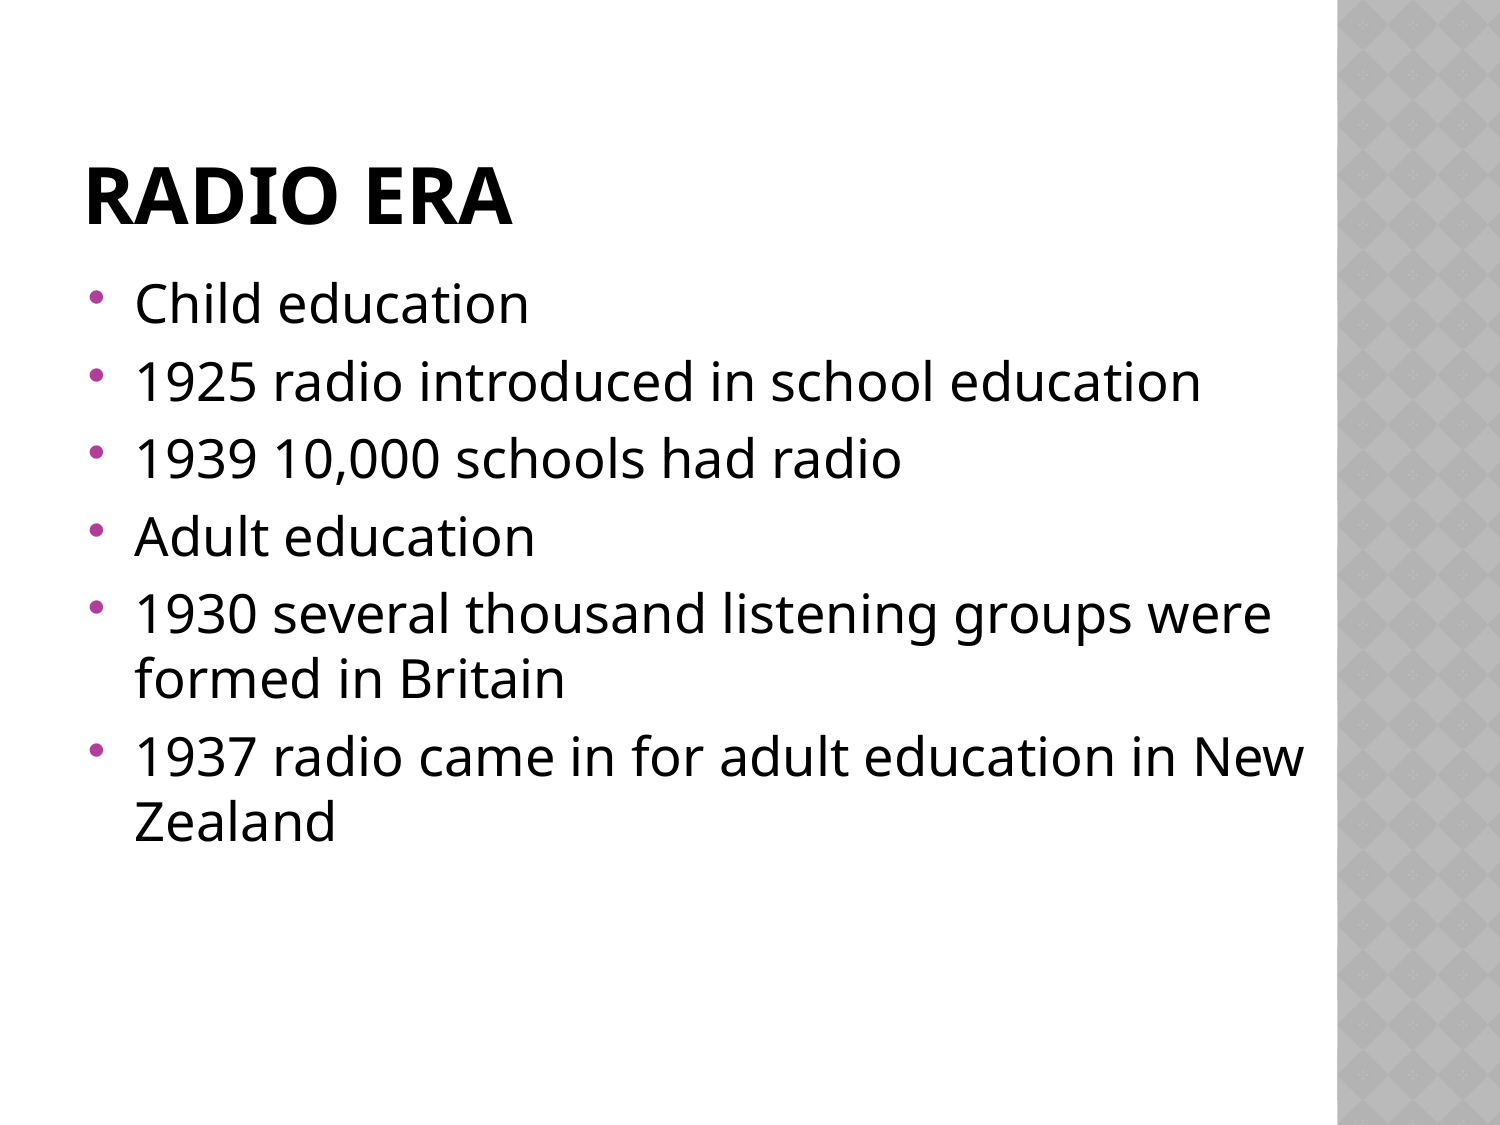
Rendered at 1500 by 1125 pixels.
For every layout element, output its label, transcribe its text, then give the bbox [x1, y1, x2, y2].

title Radio Era [75, 52, 1263, 240]
list Child education 1925 radio introduced in school education 1939 10,000 schools had radio Adult education 1930 several thousand listening groups were formed in Britain 1937 radio came in for adult education in New Zealand [75, 262, 1338, 1050]
